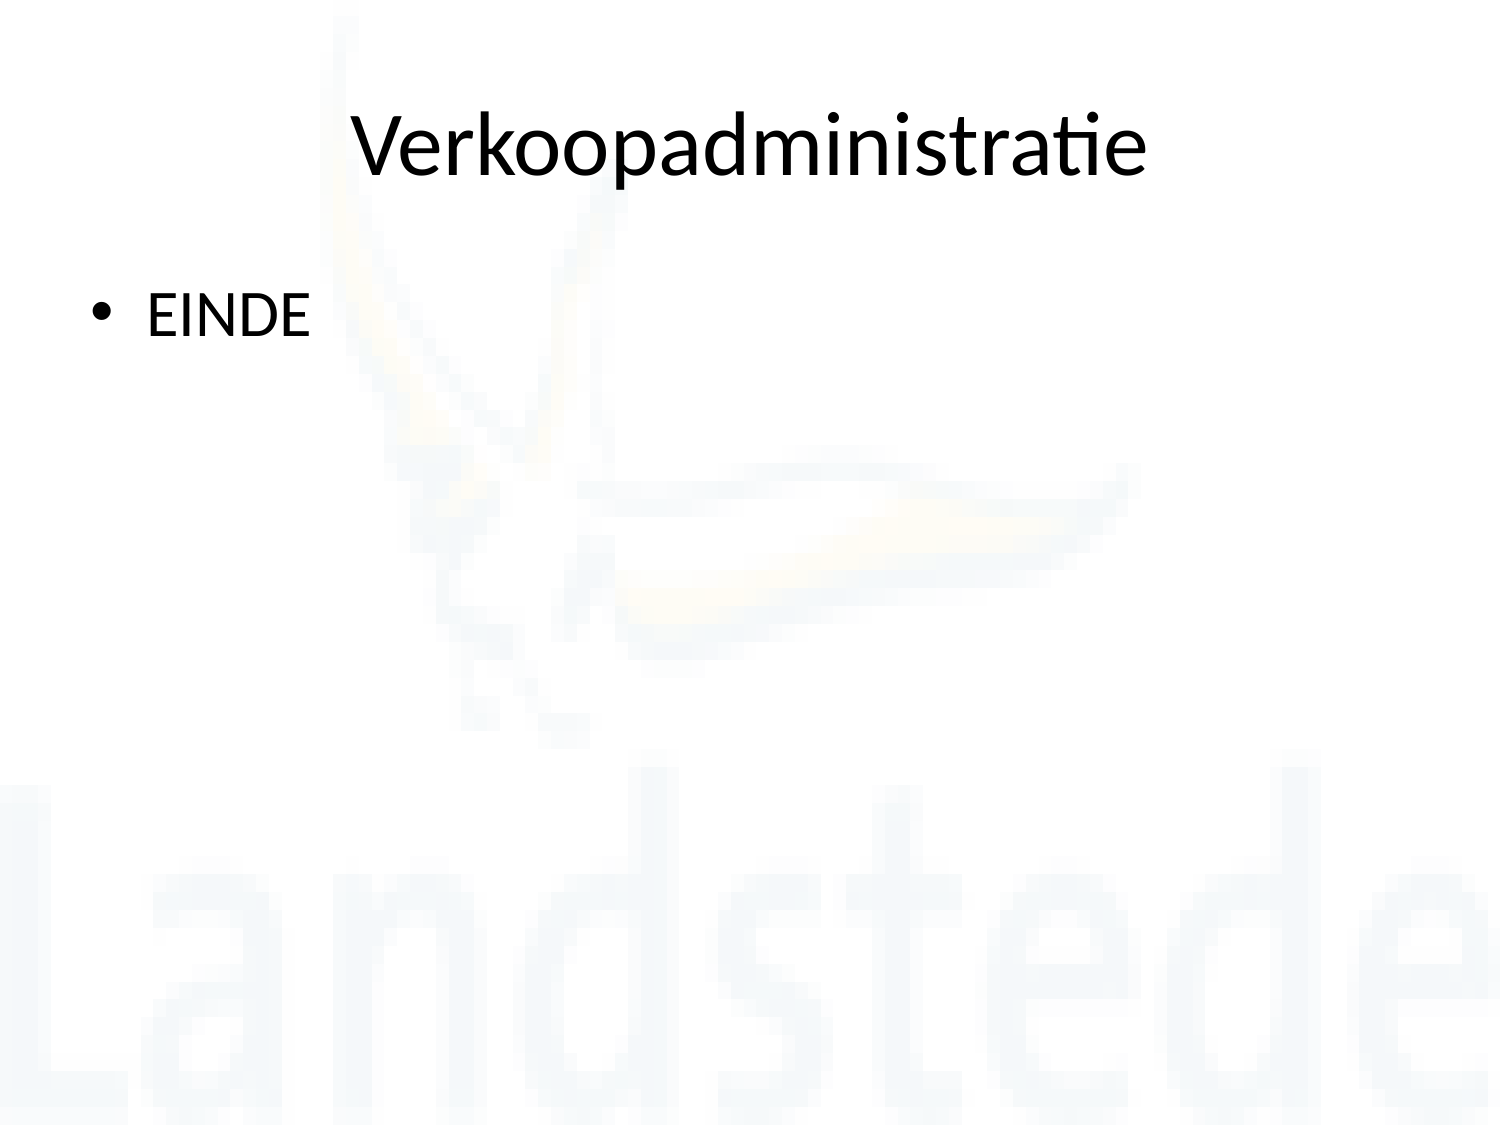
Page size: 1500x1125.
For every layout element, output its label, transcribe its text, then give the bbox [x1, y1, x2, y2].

list EINDE [75, 262, 1425, 1005]
title Verkoopadministratie [75, 45, 1425, 233]
